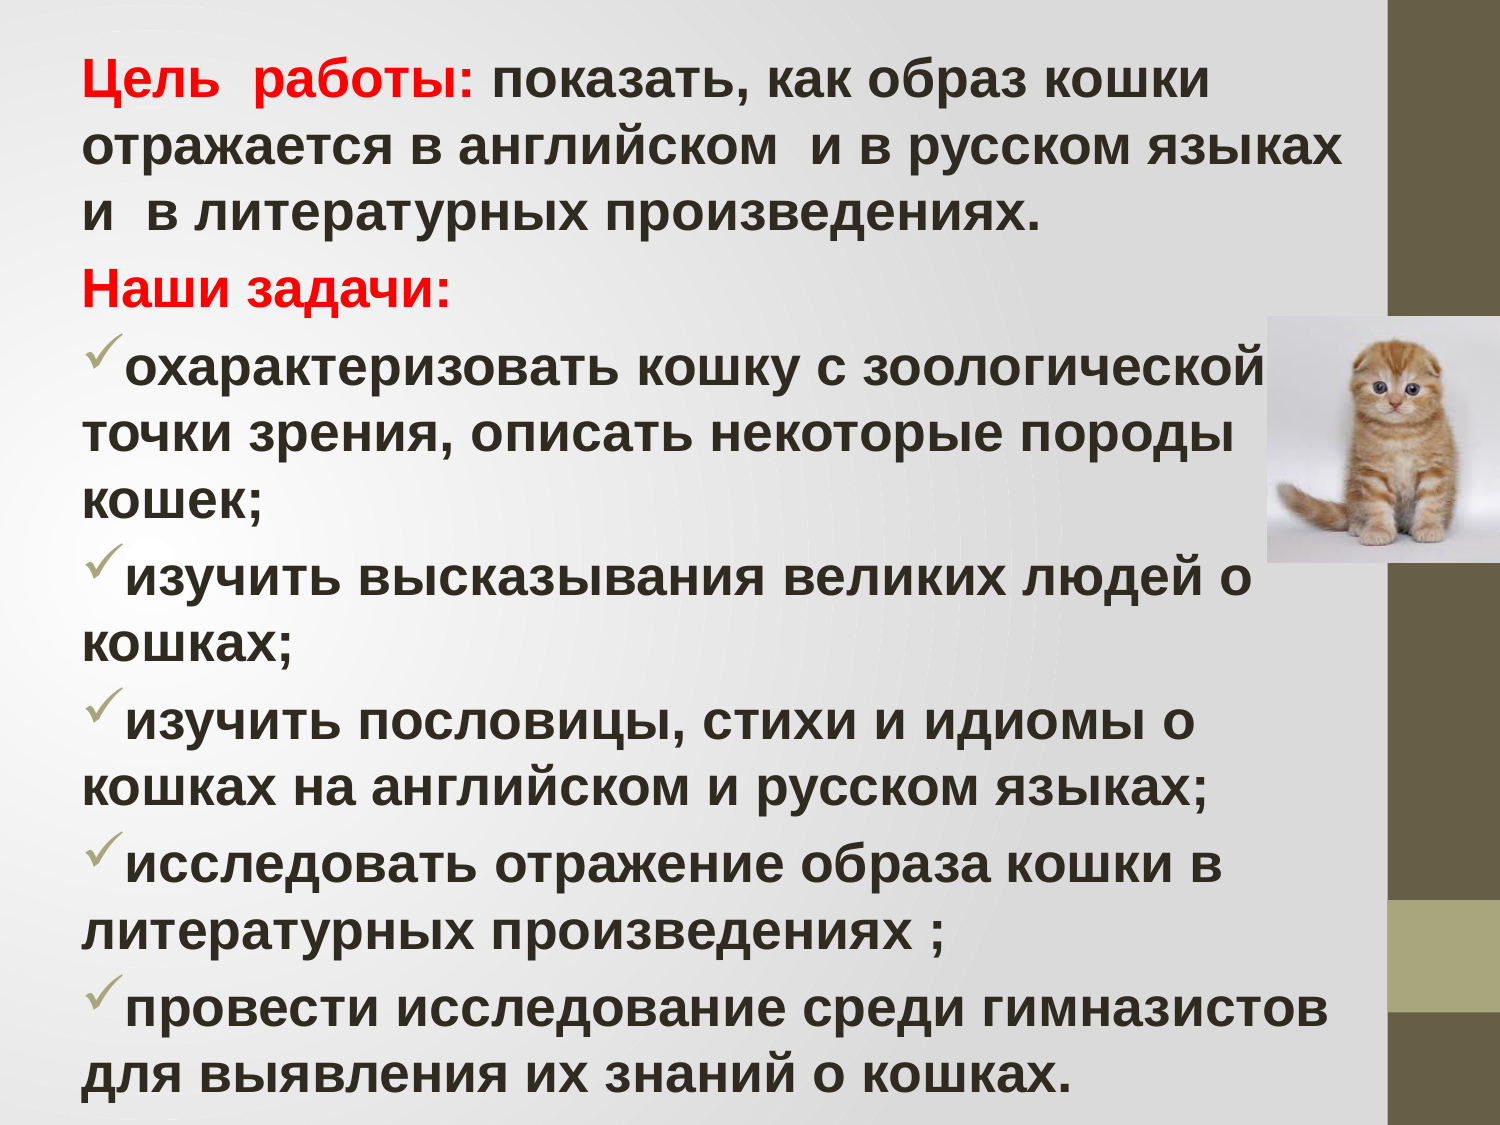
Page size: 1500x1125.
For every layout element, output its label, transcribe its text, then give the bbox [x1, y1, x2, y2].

picture [1267, 315, 1500, 563]
list Цель работы: показать, как образ кошки отражается в английском и в русском языках и в литературных произведениях. Наши задачи: охарактеризовать кошку с зоологической точки зрения, описать некоторые породы кошек; изучить высказывания великих людей о кошках; изучить пословицы, стихи и идиомы о кошках на английском и русском языках; исследовать отражение образа кошки в литературных произведениях ; провести исследование среди гимназистов для выявления их знаний о кошках. [46, 35, 1372, 1125]
